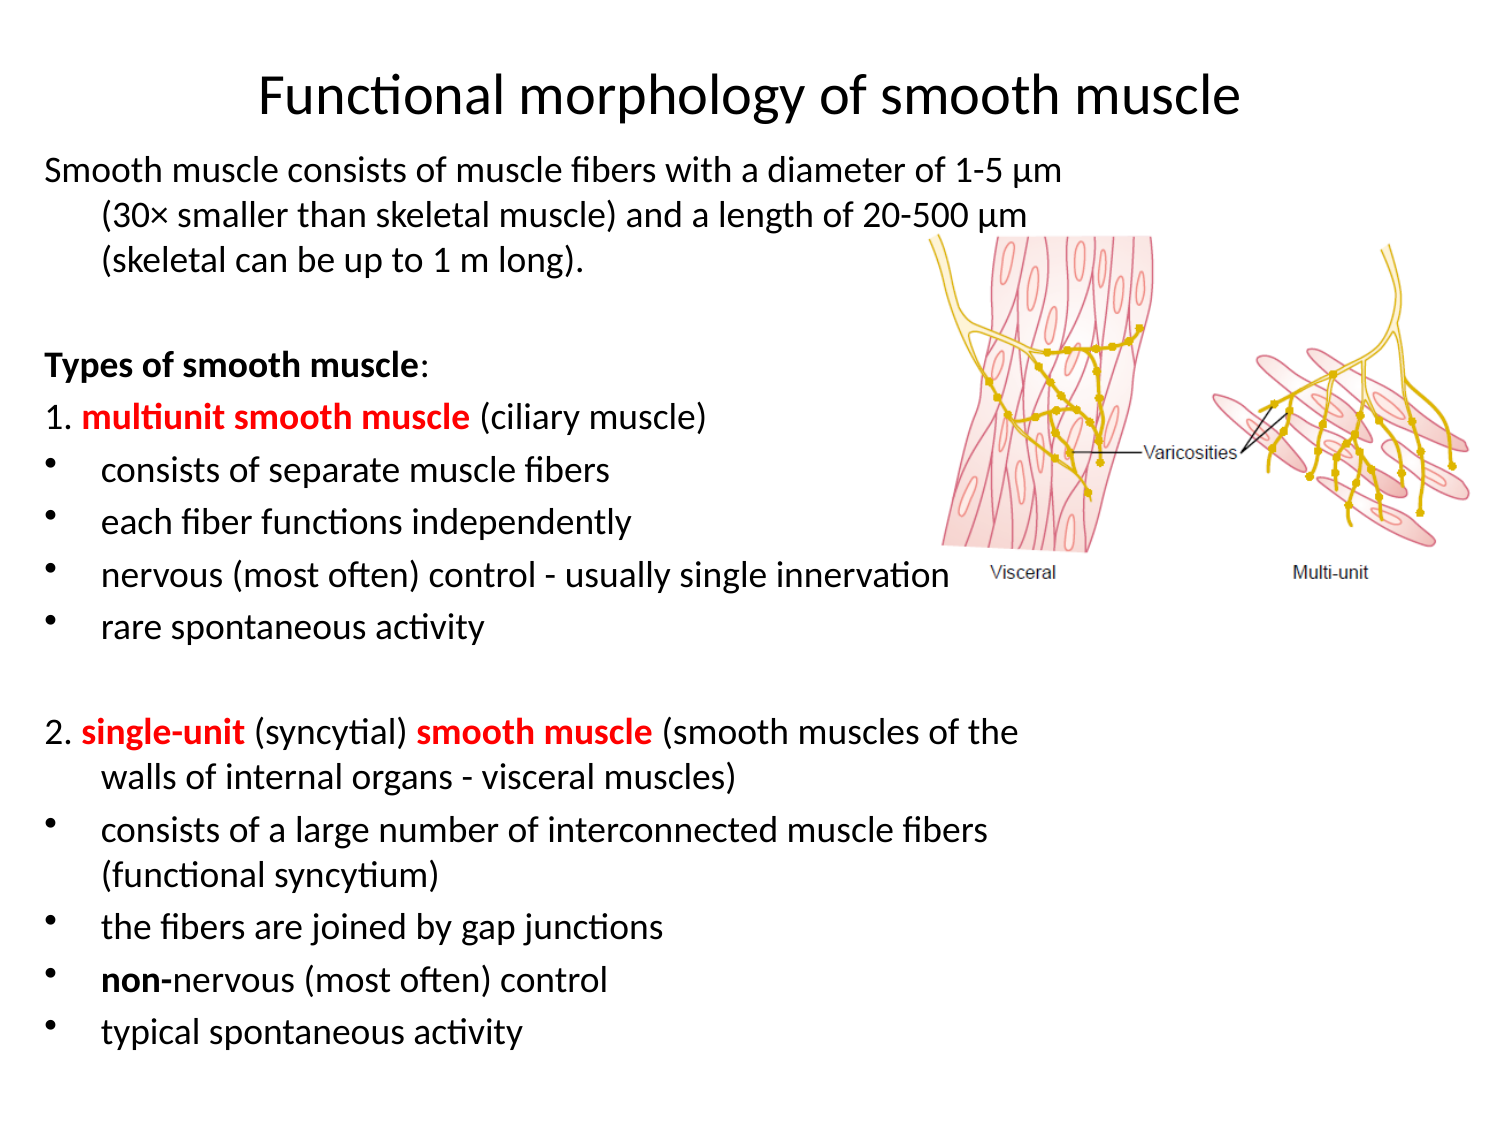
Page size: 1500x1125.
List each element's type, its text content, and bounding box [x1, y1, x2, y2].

list Smooth muscle consists of muscle fibers with a diameter of 1-5 μm (30× smaller than skeletal muscle) and a length of 20-500 μm (skeletal can be up to 1 m long). Types of smooth muscle: 1. multiunit smooth muscle (ciliary muscle) consists of separate muscle fibers each fiber functions independently nervous (most often) control - usually single innervation rare spontaneous activity 2. single-unit (syncytial) smooth muscle (smooth muscles of the walls of internal organs - visceral muscles) consists of a large number of interconnected muscle fibers (functional syncytium) the fibers are joined by gap junctions non-nervous (most often) control typical spontaneous activity [29, 136, 1105, 1012]
picture [891, 215, 1489, 587]
title Functional morphology of smooth muscle [74, 44, 1426, 138]
